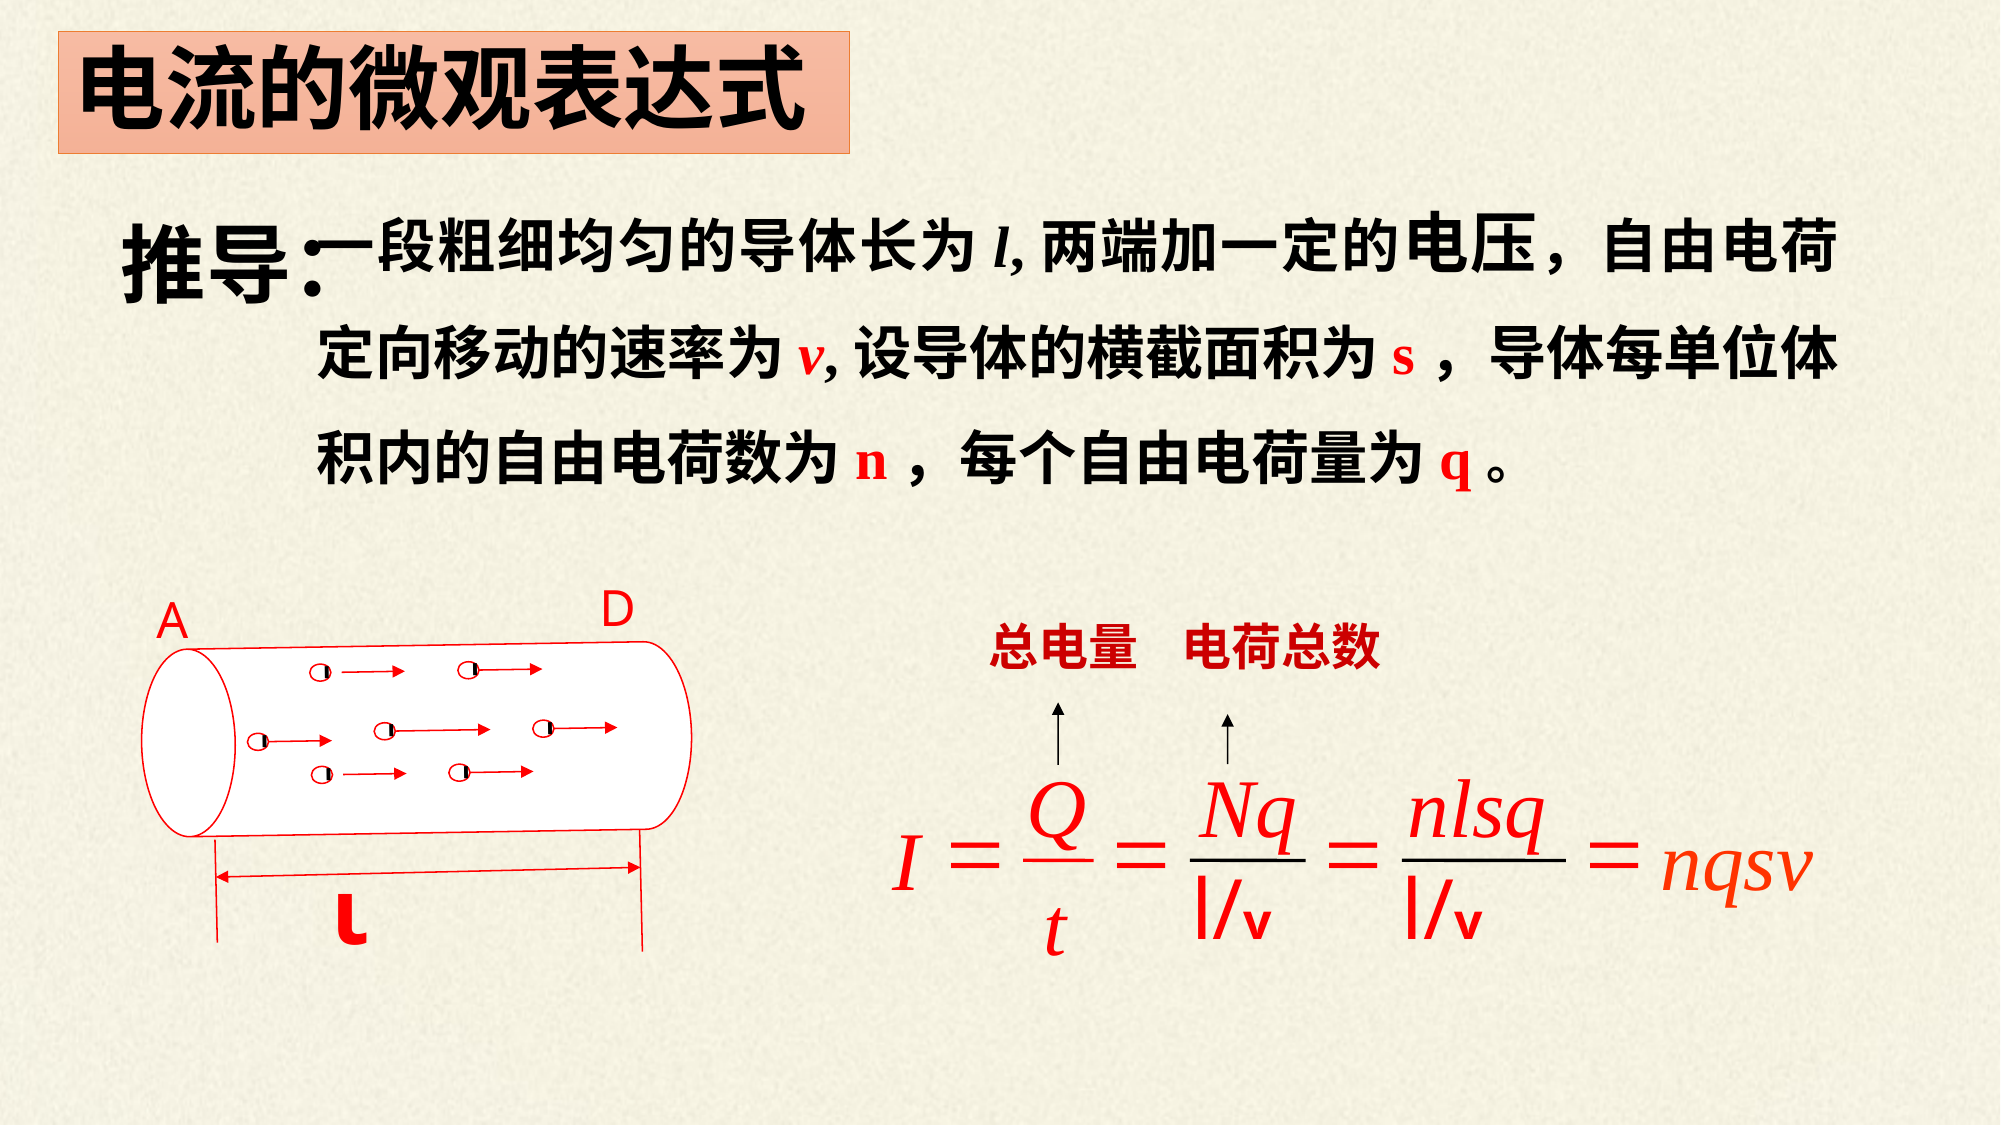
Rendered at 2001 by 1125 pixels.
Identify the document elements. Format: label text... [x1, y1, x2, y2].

text_box 一段粗细均匀的导体长为l,两端加一定的电压，自由电荷定向移动的速率为v,设导体的横截面积为s，导体每单位体积内的自由电荷数为n，每个自由电荷量为q。 [302, 153, 1854, 499]
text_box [141, 568, 692, 972]
list 推导： [46, 215, 302, 316]
picture [0, 0, 2001, 1125]
title 电流的微观表达式 [58, 31, 850, 154]
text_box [876, 607, 1847, 1076]
